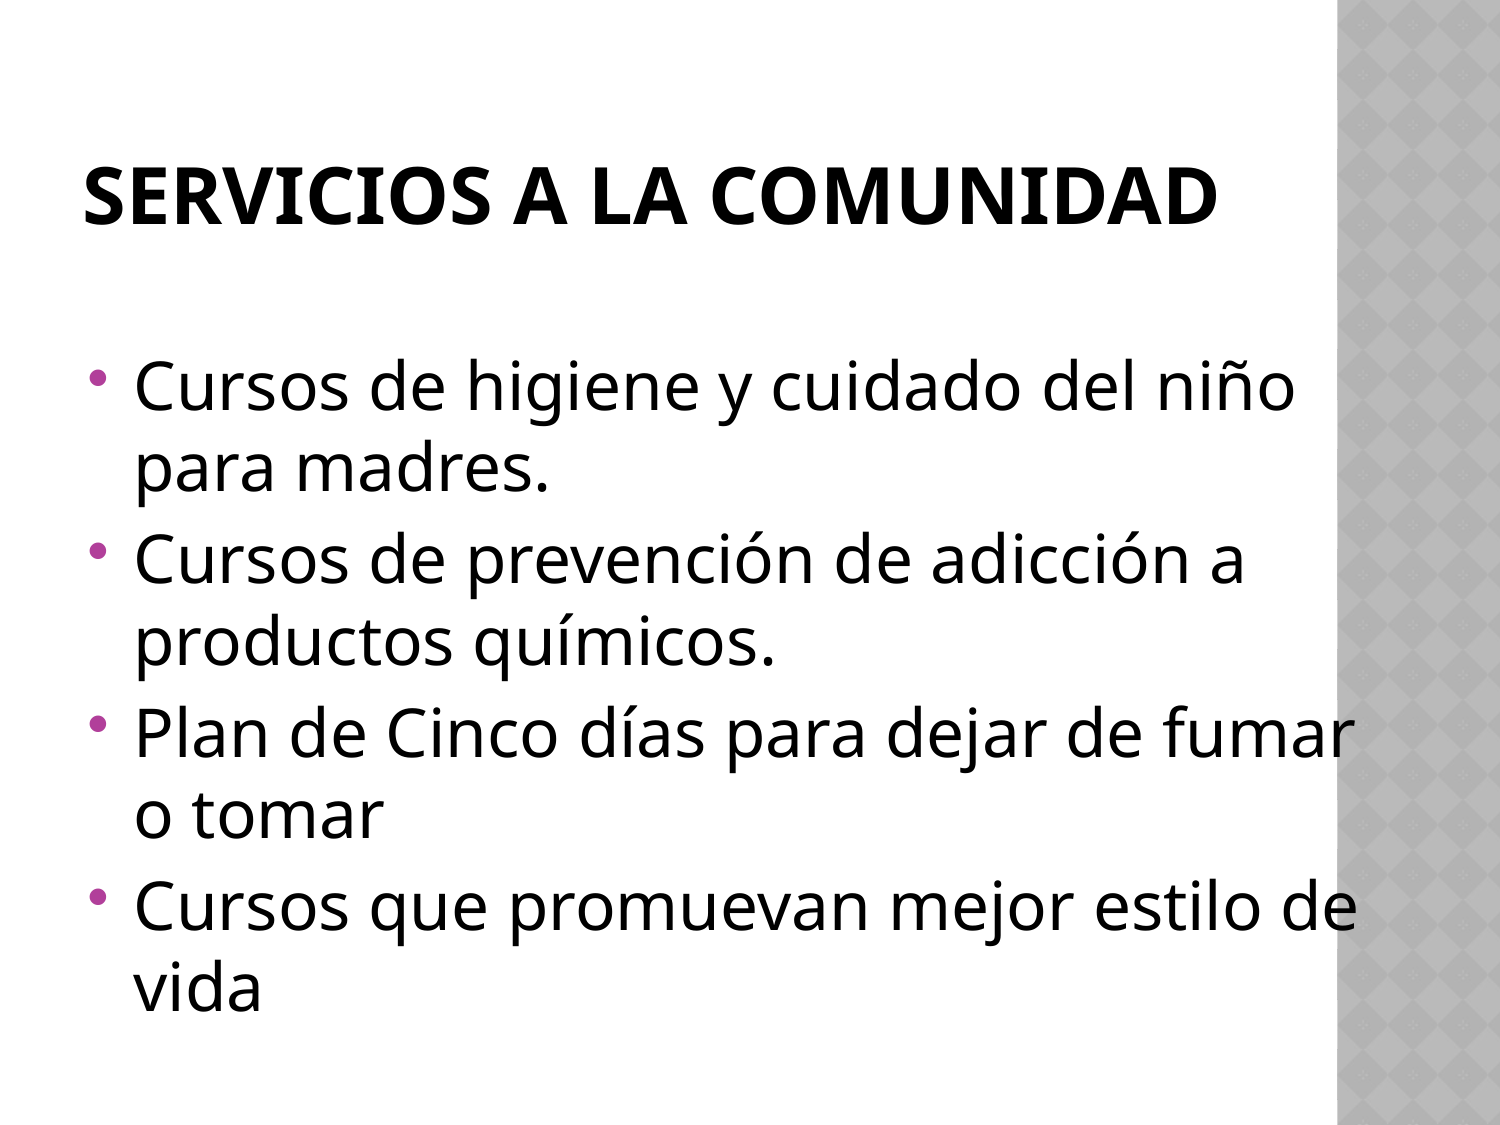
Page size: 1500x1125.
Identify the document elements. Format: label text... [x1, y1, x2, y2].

title Servicios a la Comunidad [75, 52, 1263, 196]
list Cursos de higiene y cuidado del niño para madres. Cursos de prevención de adicción a productos químicos. Plan de Cinco días para dejar de fumar o tomar Cursos que promuevan mejor estilo de vida [75, 196, 1425, 1035]
